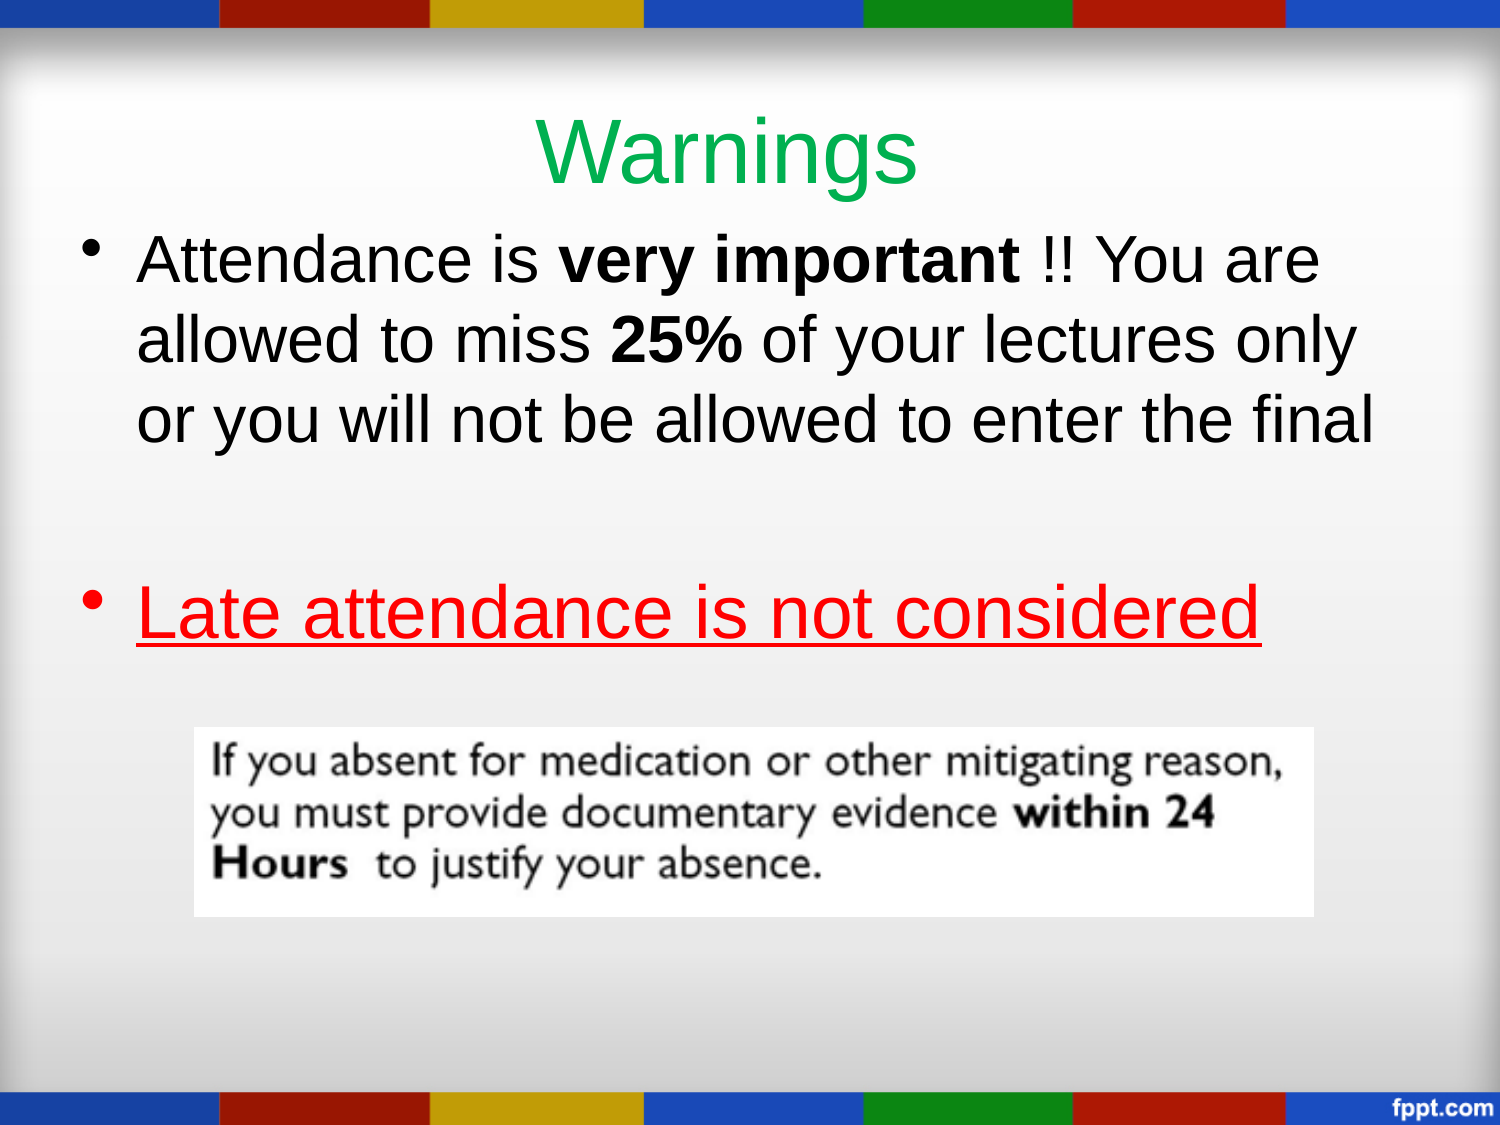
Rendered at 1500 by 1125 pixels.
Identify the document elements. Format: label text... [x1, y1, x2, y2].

title Warnings [52, 66, 1404, 228]
list Attendance is very important !! You are allowed to miss 25% of your lectures only or you will not be allowed to enter the final Late attendance is not considered [64, 207, 1416, 1012]
picture [0, 0, 1500, 1125]
